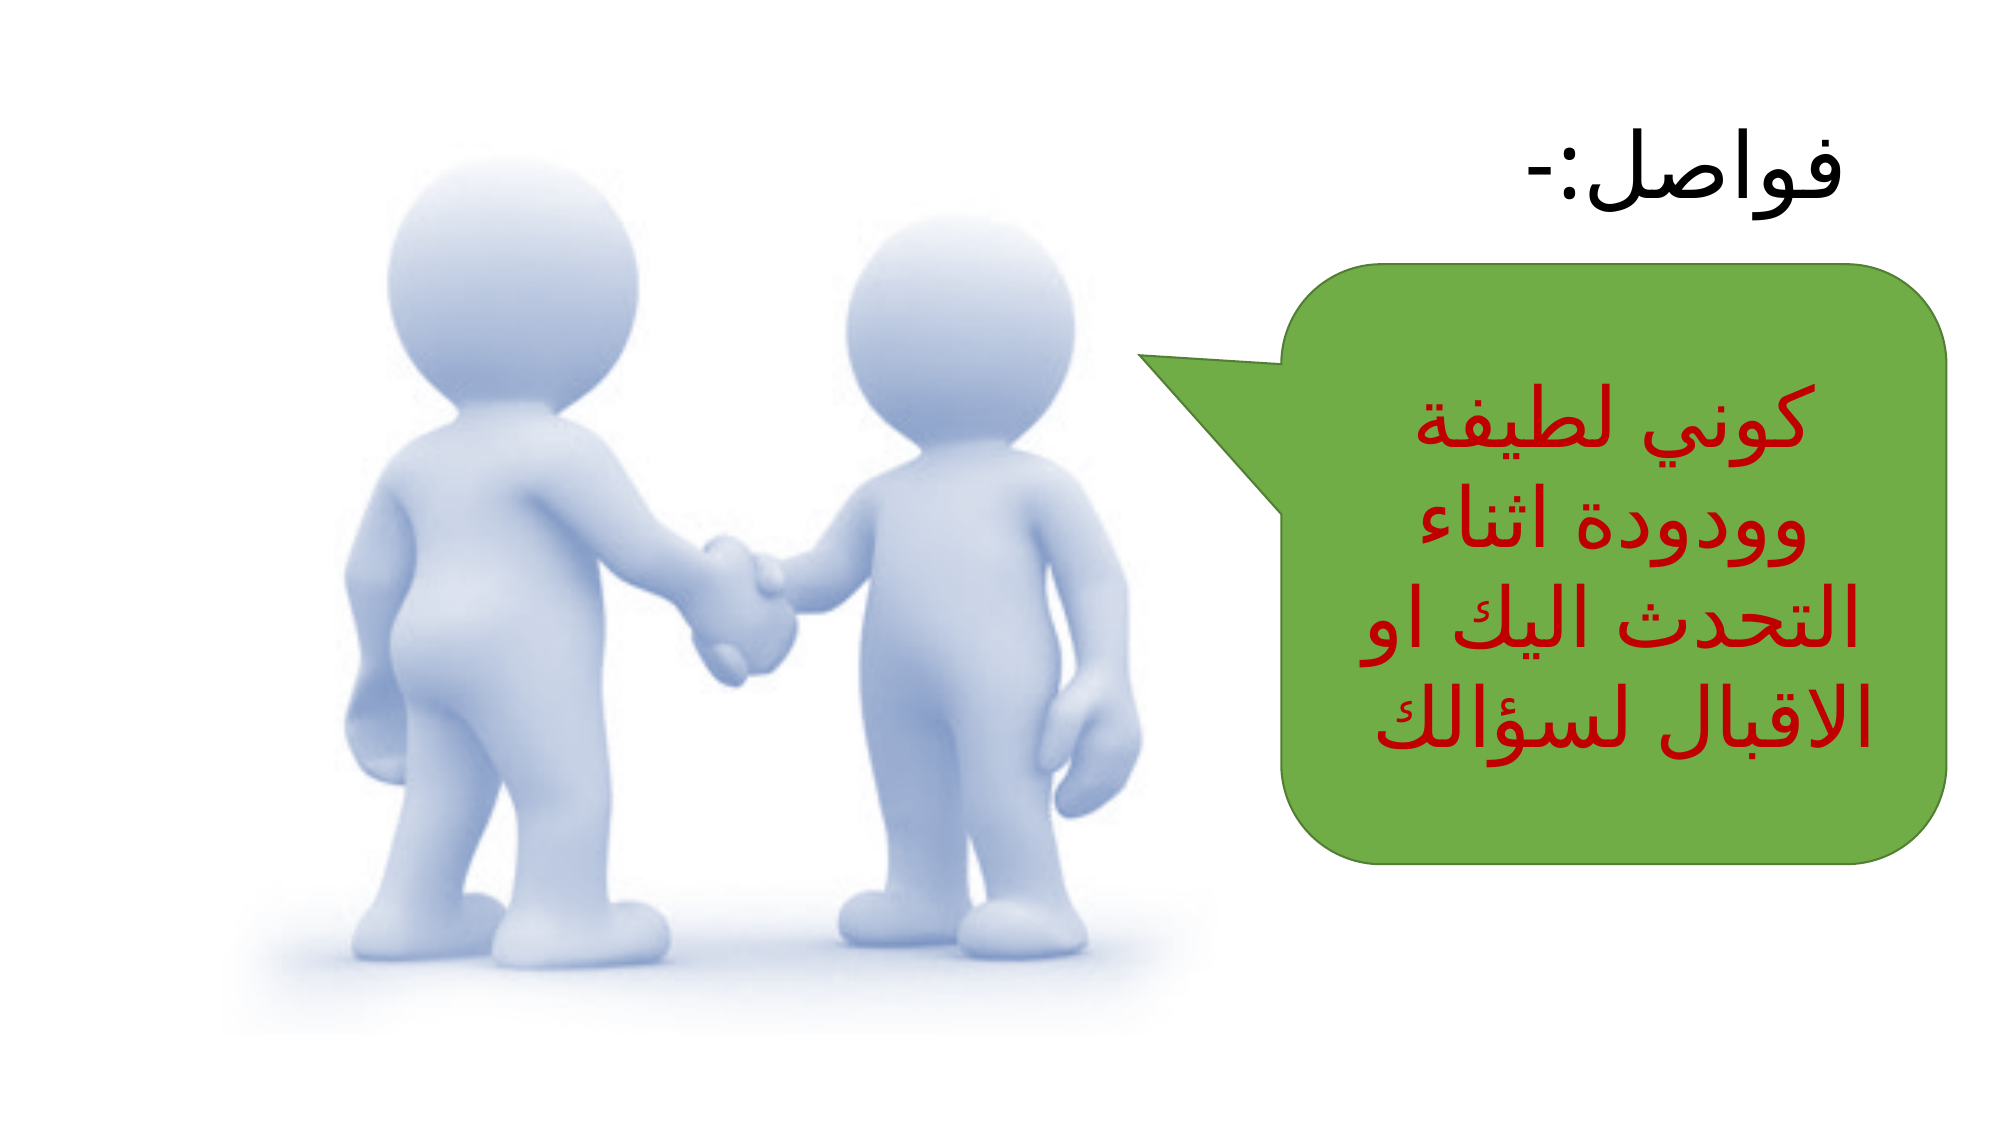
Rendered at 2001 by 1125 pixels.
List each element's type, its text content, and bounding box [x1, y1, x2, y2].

title فواصل:- [137, 59, 1863, 278]
picture [205, 92, 1282, 1061]
text_box كوني لطيفة وودودة اثناء التحدث اليك او الاقبال لسؤالك [1282, 263, 1948, 866]
